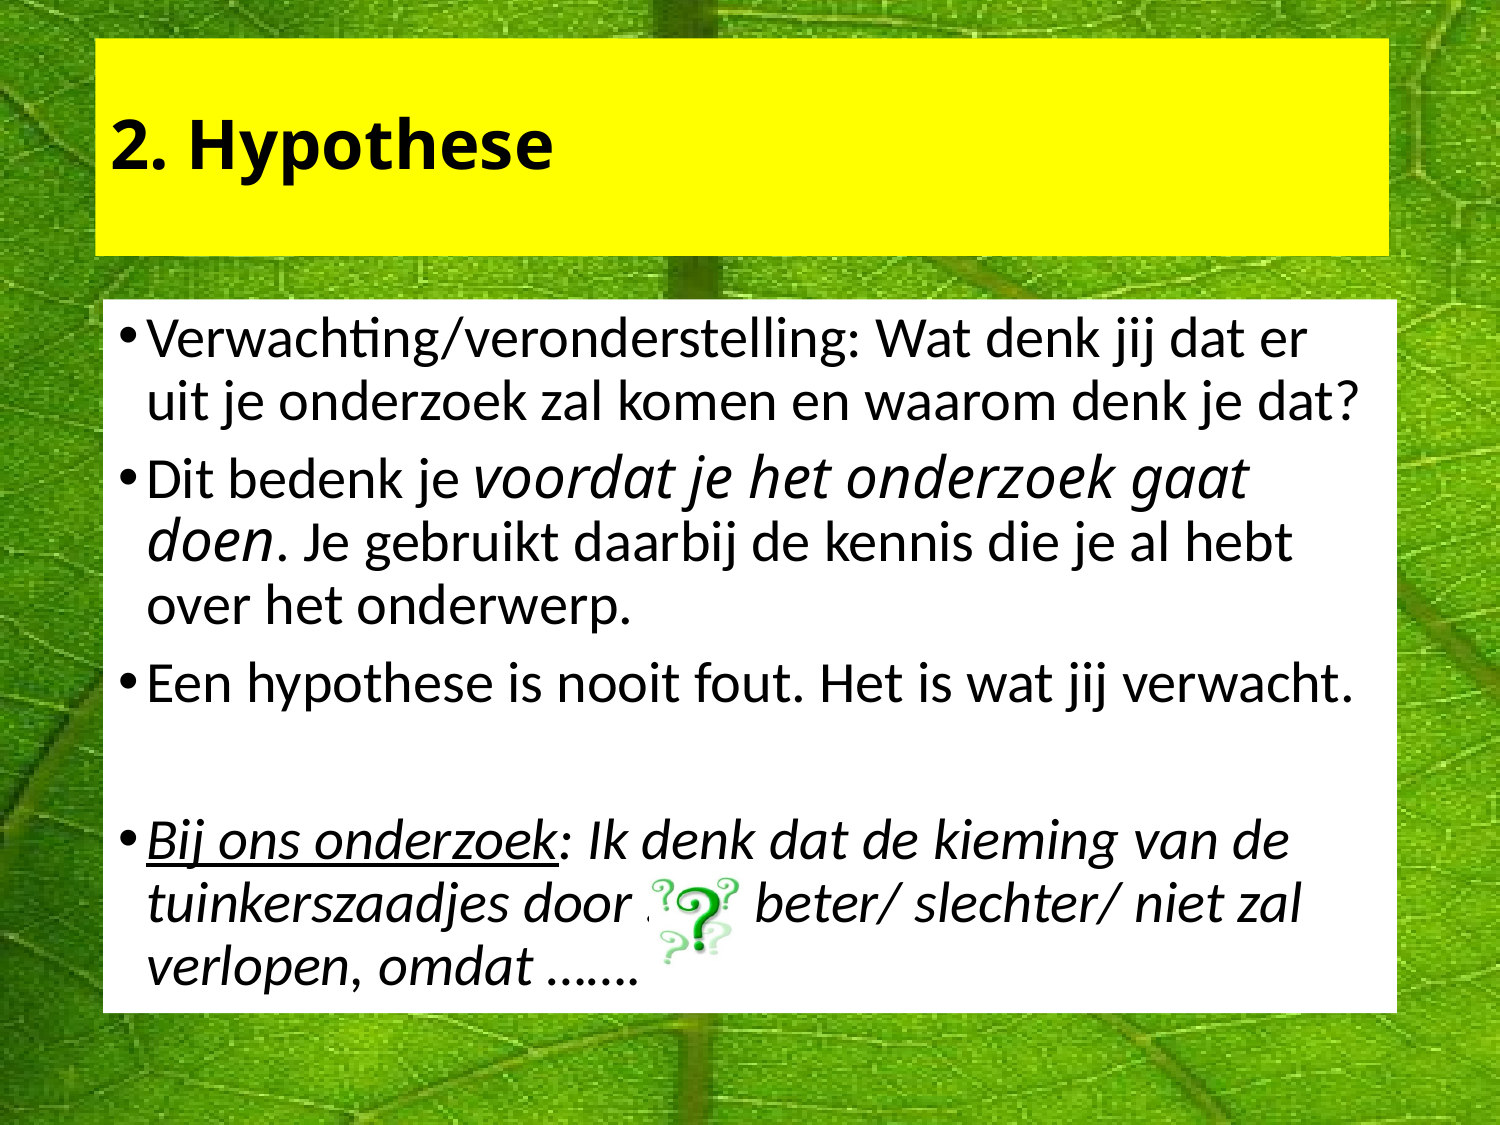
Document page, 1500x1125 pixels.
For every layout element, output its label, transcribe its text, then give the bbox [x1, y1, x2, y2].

title 2. Hypothese [95, 38, 1389, 256]
list Verwachting/veronderstelling: Wat denk jij dat er uit je onderzoek zal komen en waarom denk je dat? Dit bedenk je voordat je het onderzoek gaat doen. Je gebruikt daarbij de kennis die je al hebt over het onderwerp. Een hypothese is nooit fout. Het is wat jij verwacht. Bij ons onderzoek: Ik denk dat de kieming van de tuinkerszaadjes door ……. beter/ slechter/ niet zal verlopen, omdat ……. [103, 299, 1397, 1014]
picture [0, 0, 1500, 1125]
